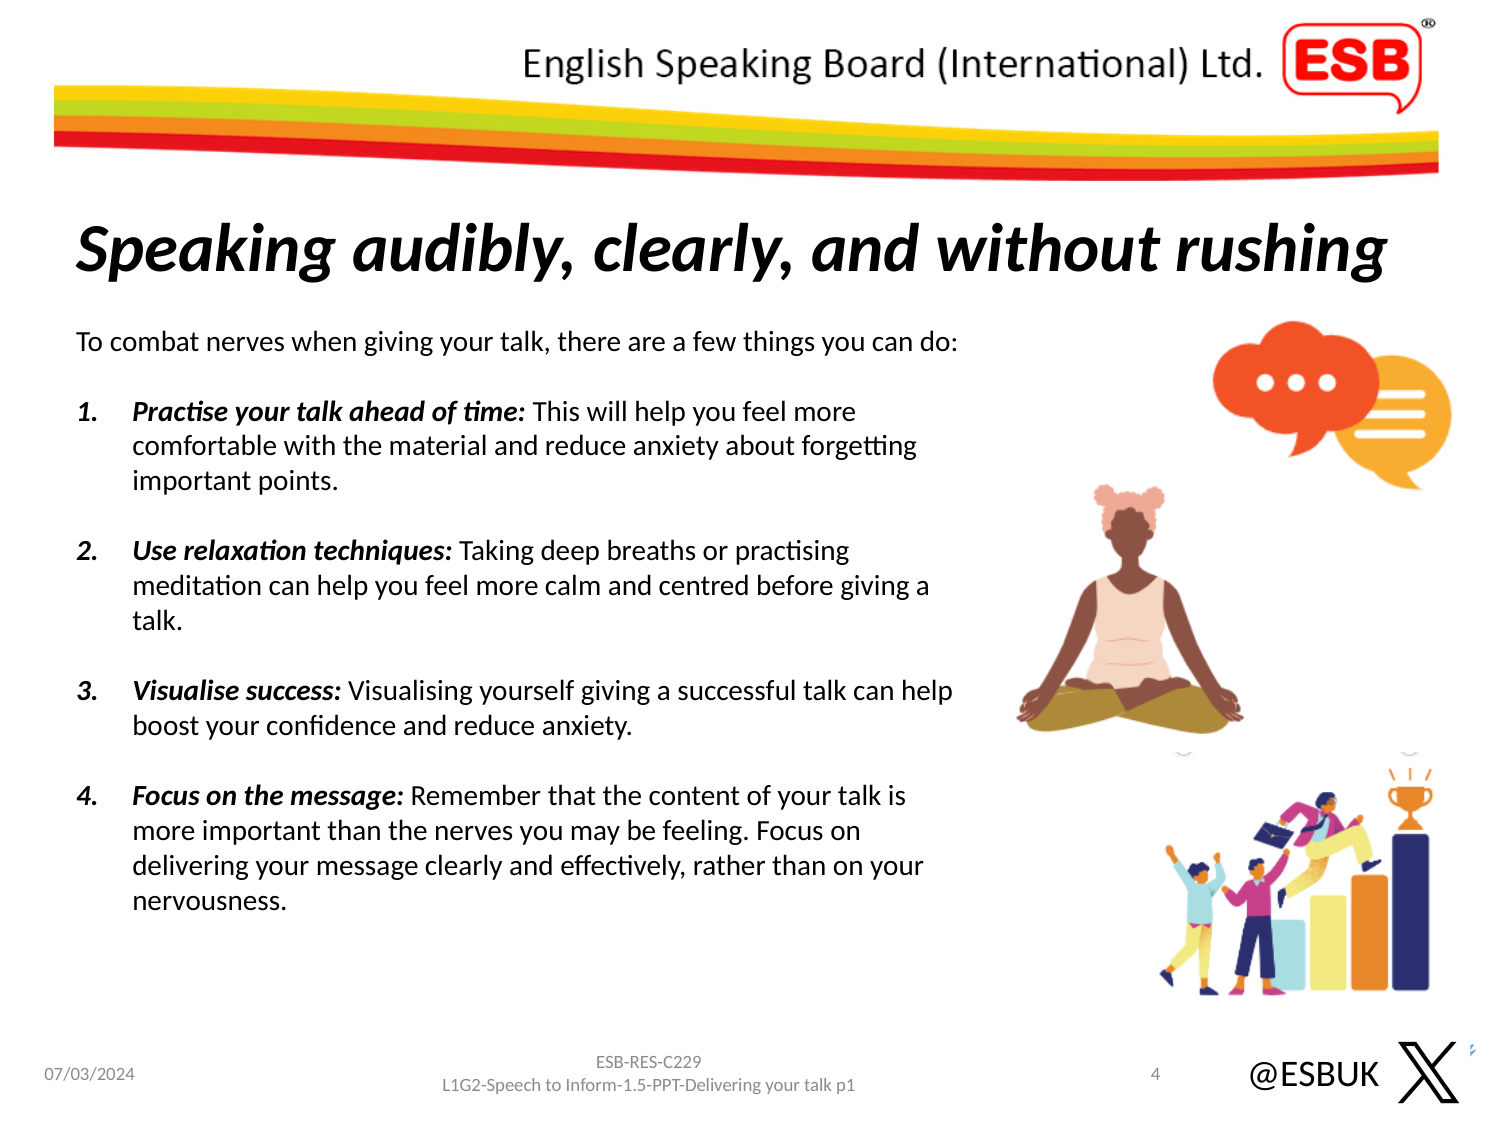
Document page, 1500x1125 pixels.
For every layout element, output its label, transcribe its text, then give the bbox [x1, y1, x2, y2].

picture [1009, 312, 1469, 1017]
title Speaking audibly, clearly, and without rushing [61, 184, 1456, 315]
picture [1390, 1029, 1476, 1116]
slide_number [29, 1042, 367, 1103]
footer ESB-RES-C229 L1G2-Speech to Inform-1.5-PPT-Delivering your talk p1 [395, 1042, 902, 1103]
slide_number 4 [930, 1042, 1176, 1103]
picture [0, 0, 1500, 189]
text_box To combat nerves when giving your talk, there are a few things you can do: Practise your talk ahead of time: This will help you feel more comfortable with the material and reduce anxiety about forgetting important points. Use relaxation techniques: Taking deep breaths or practising meditation can help you feel more calm and centred before giving a talk. Visualise success: Visualising yourself giving a successful talk can help boost your confidence and reduce anxiety. Focus on the message: Remember that the content of your talk is more important than the nerves you may be feeling. Focus on delivering your message clearly and effectively, rather than on your nervousness. [61, 314, 983, 954]
